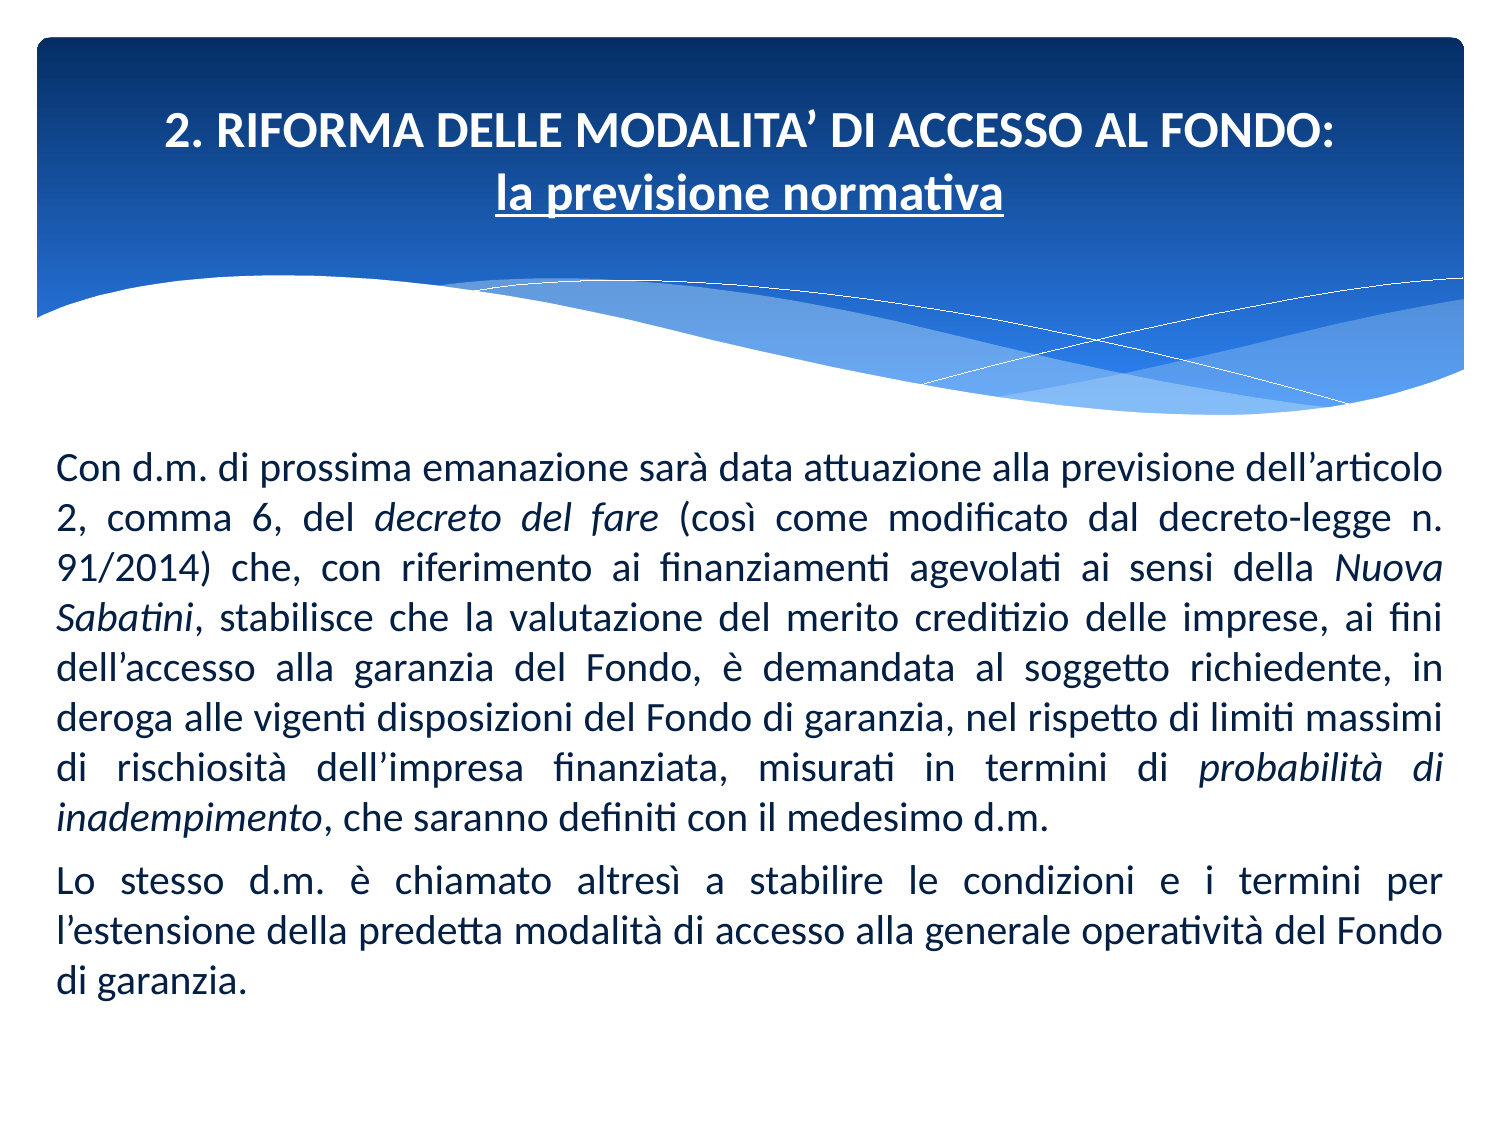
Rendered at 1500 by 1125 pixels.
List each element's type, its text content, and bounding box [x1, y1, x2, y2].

title 2. RIFORMA DELLE MODALITA’ DI ACCESSO AL FONDO: la previsione normativa [75, 55, 1425, 261]
text_box Con d.m. di prossima emanazione sarà data attuazione alla previsione dell’articolo 2, comma 6, del decreto del fare (così come modificato dal decreto-legge n. 91/2014) che, con riferimento ai finanziamenti agevolati ai sensi della Nuova Sabatini, stabilisce che la valutazione del merito creditizio delle imprese, ai fini dell’accesso alla garanzia del Fondo, è demandata al soggetto richiedente, in deroga alle vigenti disposizioni del Fondo di garanzia, nel rispetto di limiti massimi di rischiosità dell’impresa finanziata, misurati in termini di probabilità di inadempimento, che saranno definiti con il medesimo d.m. Lo stesso d.m. è chiamato altresì a stabilire le condizioni e i termini per l’estensione della predetta modalità di accesso alla generale operatività del Fondo di garanzia. [41, 432, 1459, 1011]
